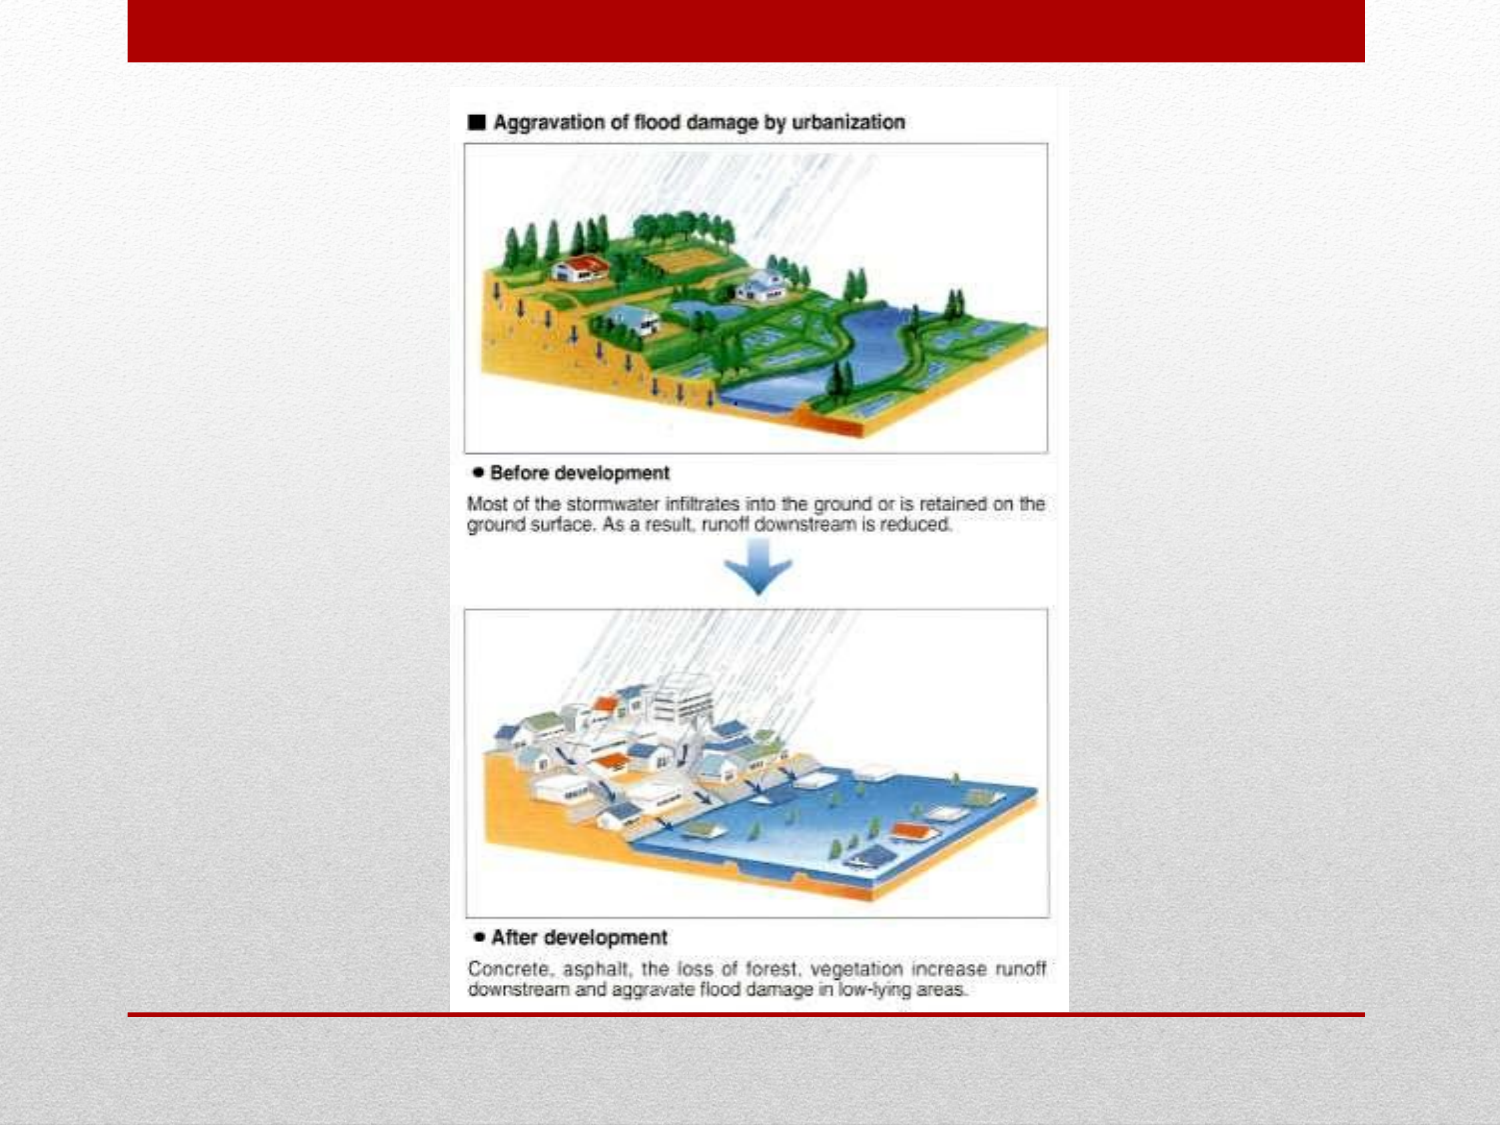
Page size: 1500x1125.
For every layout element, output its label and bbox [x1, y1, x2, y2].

picture [449, 86, 1070, 1012]
